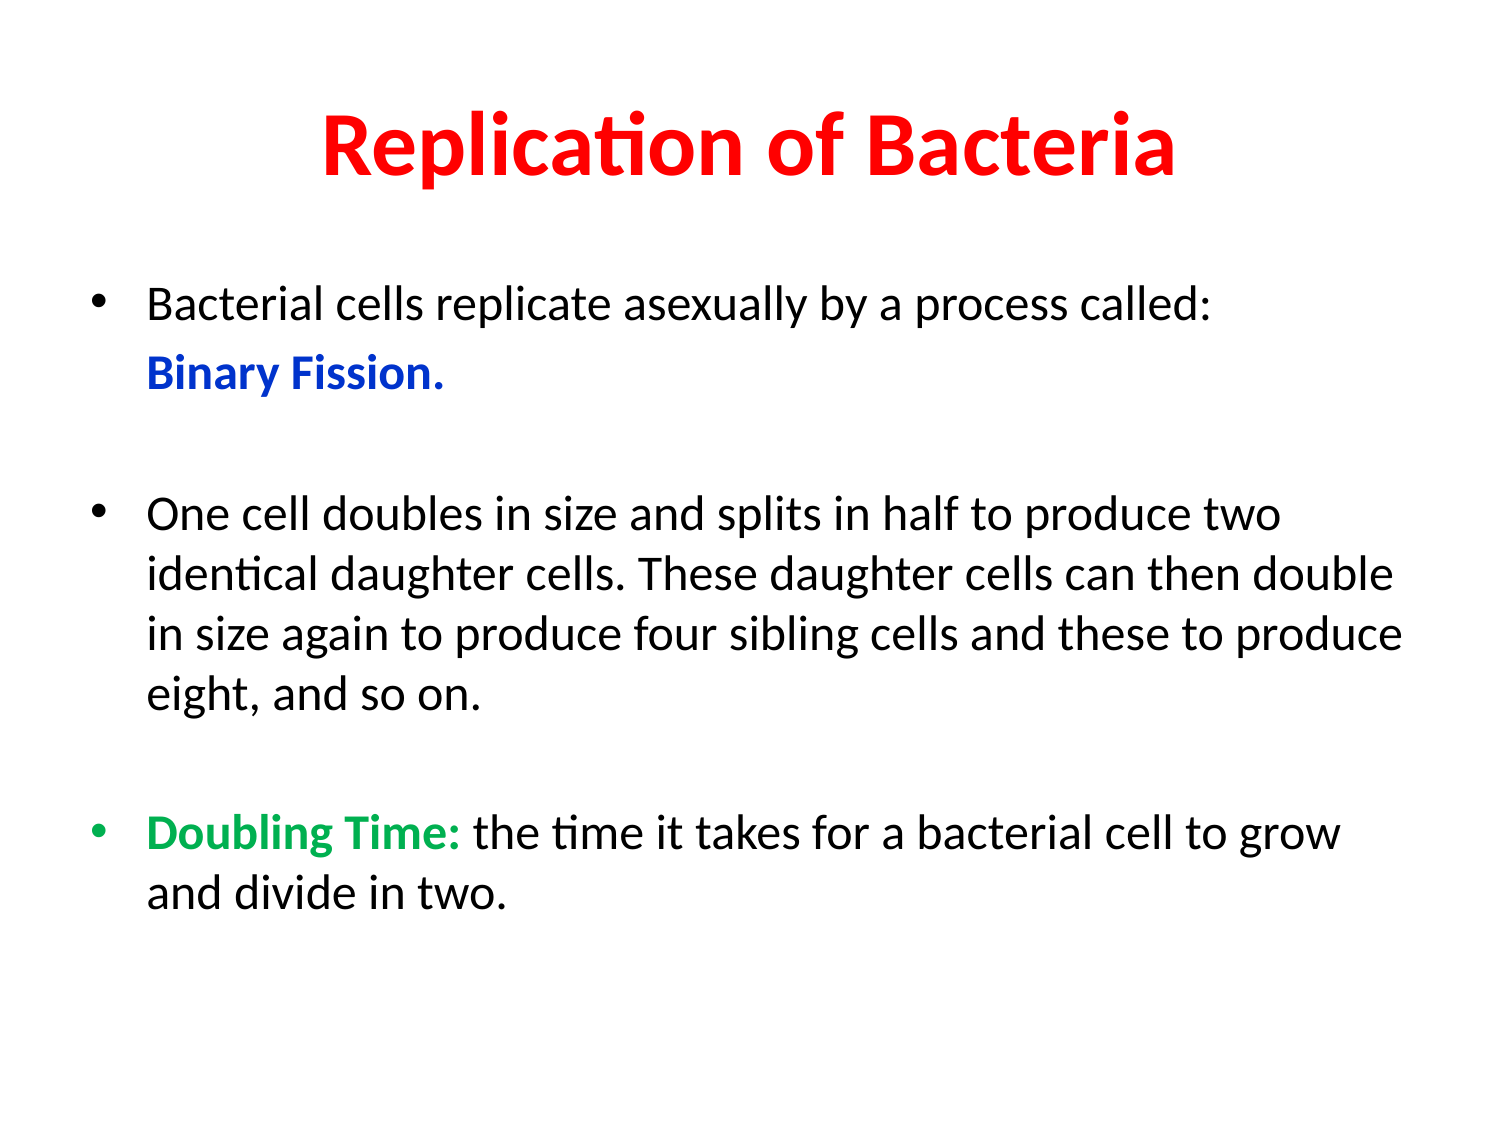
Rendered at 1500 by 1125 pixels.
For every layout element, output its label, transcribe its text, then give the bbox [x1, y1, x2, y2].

list Bacterial cells replicate asexually by a process called: Binary Fission. One cell doubles in size and splits in half to produce two identical daughter cells. These daughter cells can then double in size again to produce four sibling cells and these to produce eight, and so on. Doubling Time: the time it takes for a bacterial cell to grow and divide in two. [75, 262, 1425, 1005]
title Replication of Bacteria [75, 45, 1425, 233]
